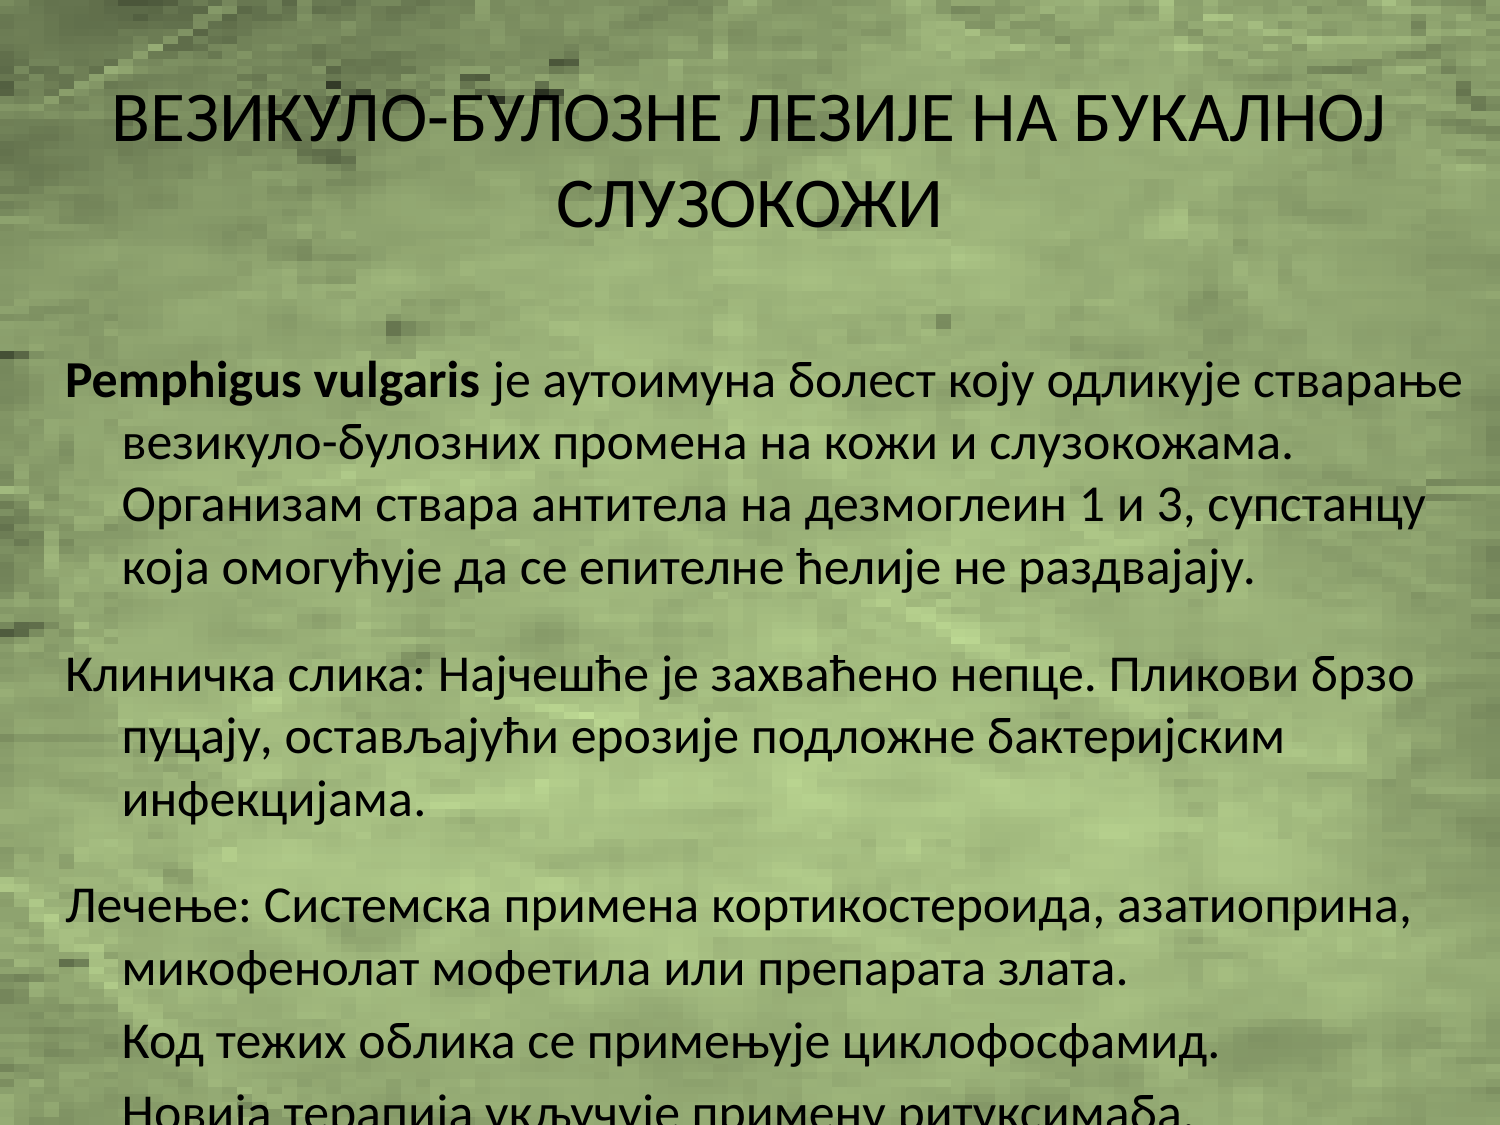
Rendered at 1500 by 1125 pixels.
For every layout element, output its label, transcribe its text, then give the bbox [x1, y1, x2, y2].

title ВЕЗИКУЛО-БУЛОЗНЕ ЛЕЗИЈЕ НА БУКАЛНОЈ СЛУЗОКОЖИ [75, 62, 1425, 250]
list Pemphigus vulgaris је аутоимуна болест коју одликује стварање везикуло-булозних промена на кожи и слузокожама. Организам ствара антитела на дезмоглеин 1 и 3, супстанцу која омогућује да се епителне ћелије не раздвајају. Клиничка слика: Најчешће је захваћено непце. Пликови брзо пуцају, остављајући ерозије подложне бактеријским инфекцијама. Лечење: Системска примена кортикостероида, азатиоприна, микофенолат мофетила или препарата злата. Код тежих облика се примењује циклофосфамид. Новија терапија укључује примену ритуксимаба. [50, 337, 1500, 1125]
